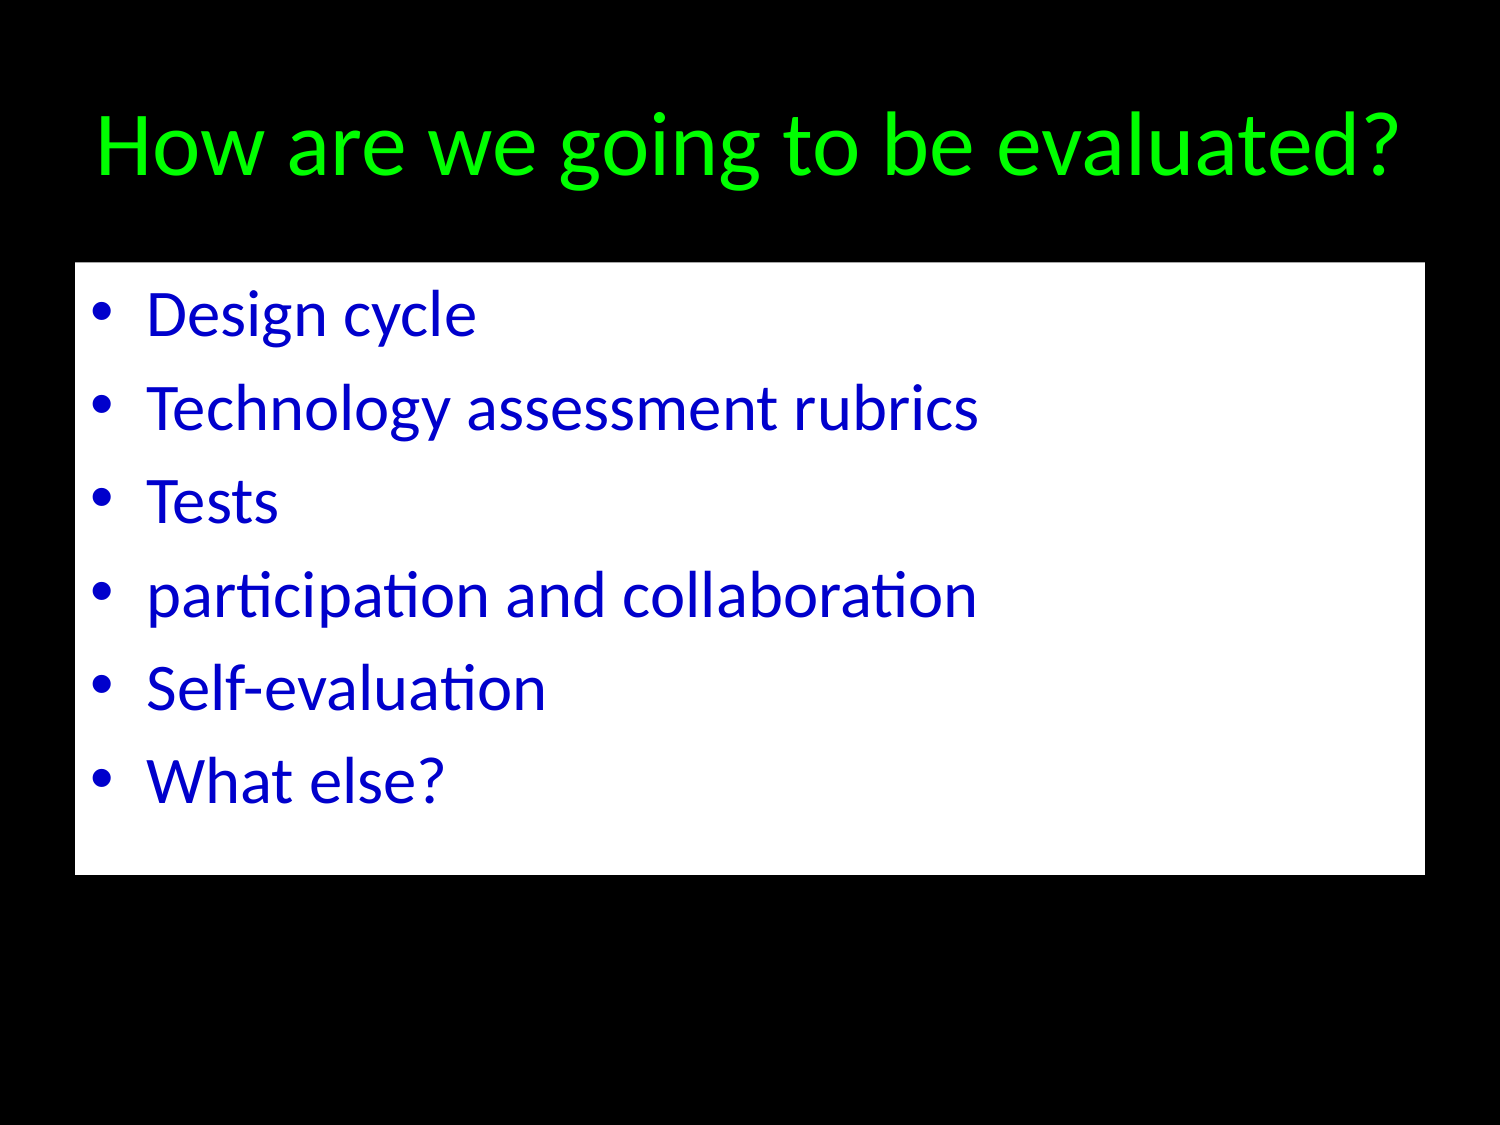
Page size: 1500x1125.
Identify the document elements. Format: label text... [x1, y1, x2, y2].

list Design cycle Technology assessment rubrics Tests participation and collaboration Self-evaluation What else? [75, 262, 1425, 875]
title How are we going to be evaluated? [75, 45, 1425, 233]
